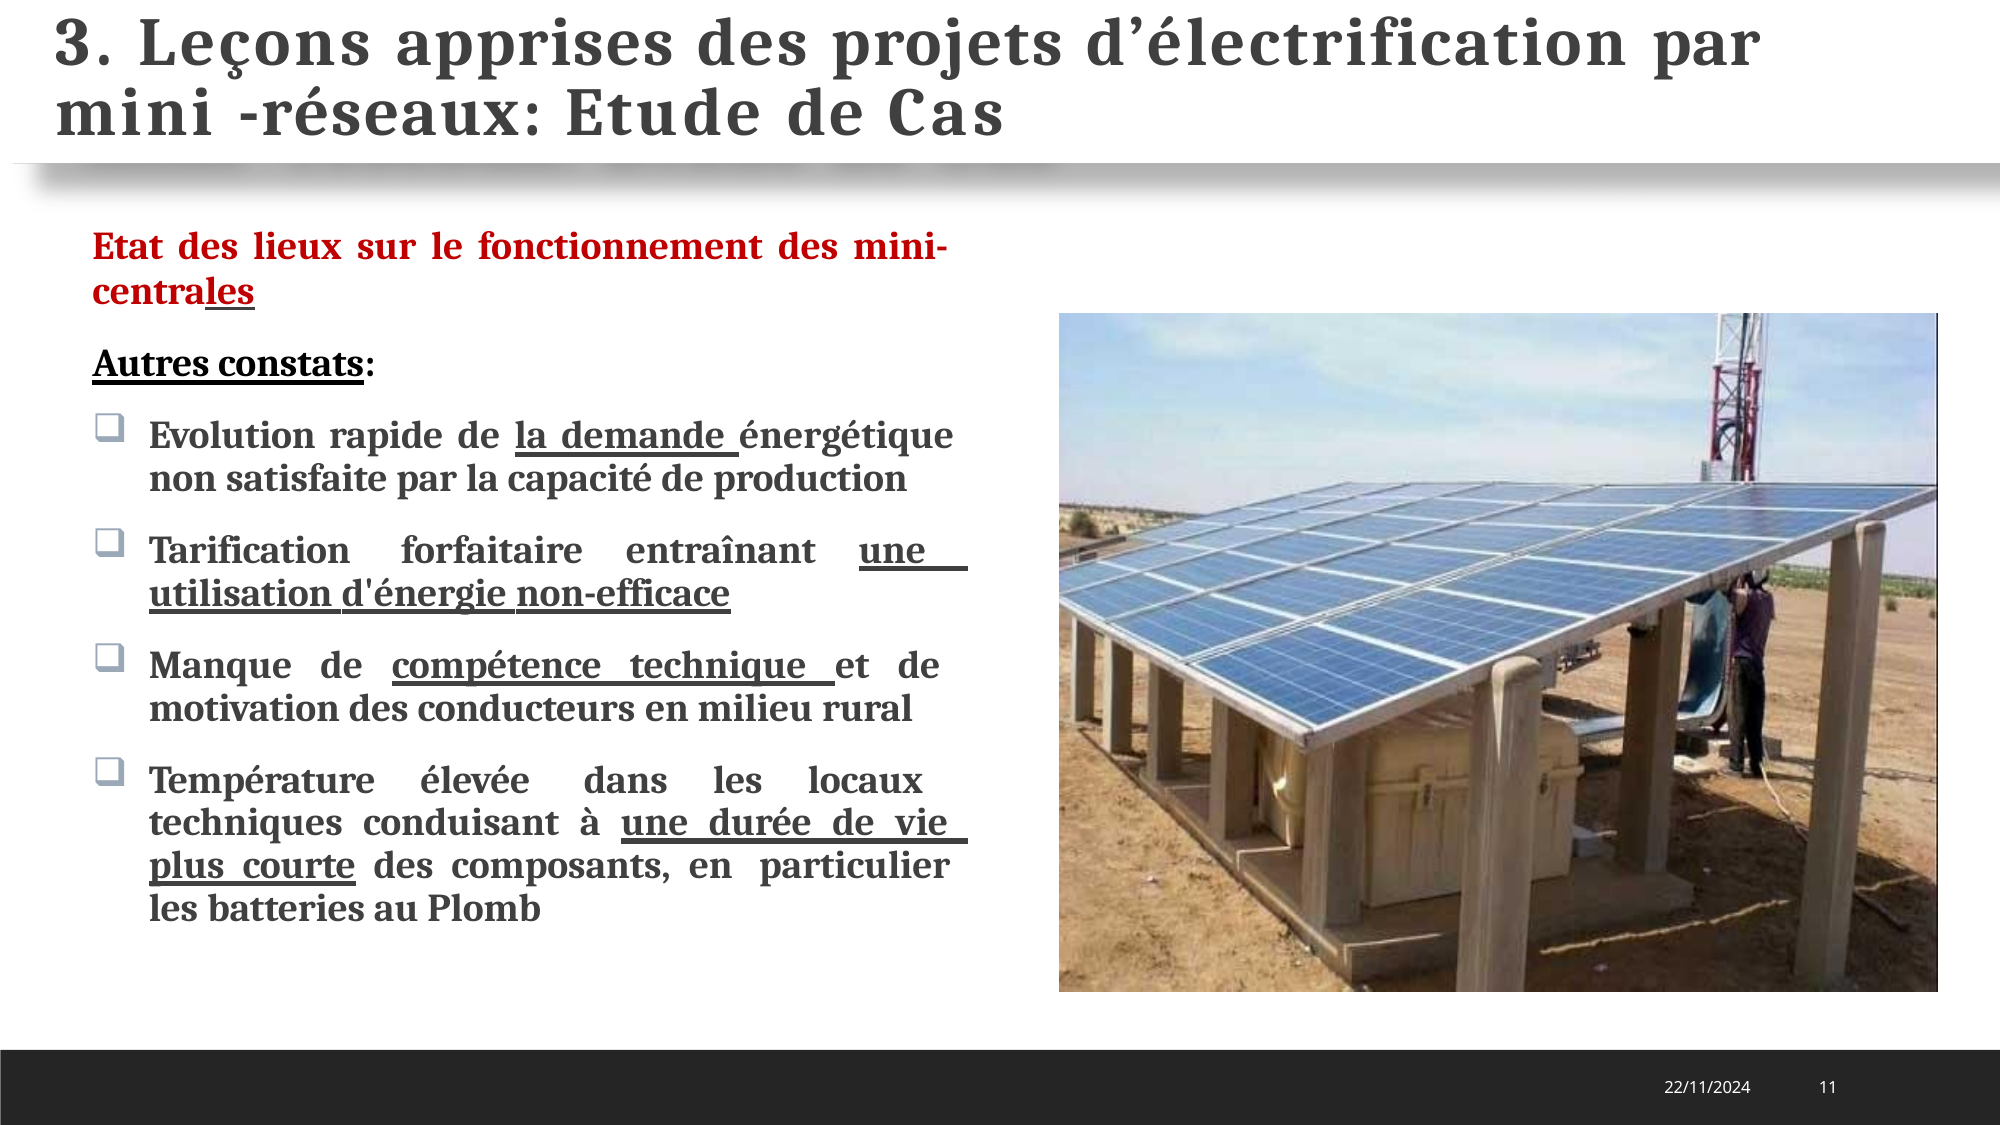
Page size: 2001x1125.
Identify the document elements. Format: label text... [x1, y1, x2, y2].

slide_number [1662, 1076, 1760, 1125]
text_box Etat des lieux sur le fonctionnement des mini- centrales Autres constats: Evolution rapide de la demande énergétique non satisfaite par la capacité de production Tarification forfaitaire entraînant une utilisation d'énergie non-efficace Manque de compétence technique et de motivation des conducteurs en milieu rural Température élevée dans les locaux techniques conduisant à une durée de vie plus courte des composants, en particulier les batteries au Plomb [90, 263, 1833, 930]
picture [5, 0, 2000, 252]
picture [1059, 313, 1938, 992]
slide_number 11 [1812, 1076, 1845, 1125]
